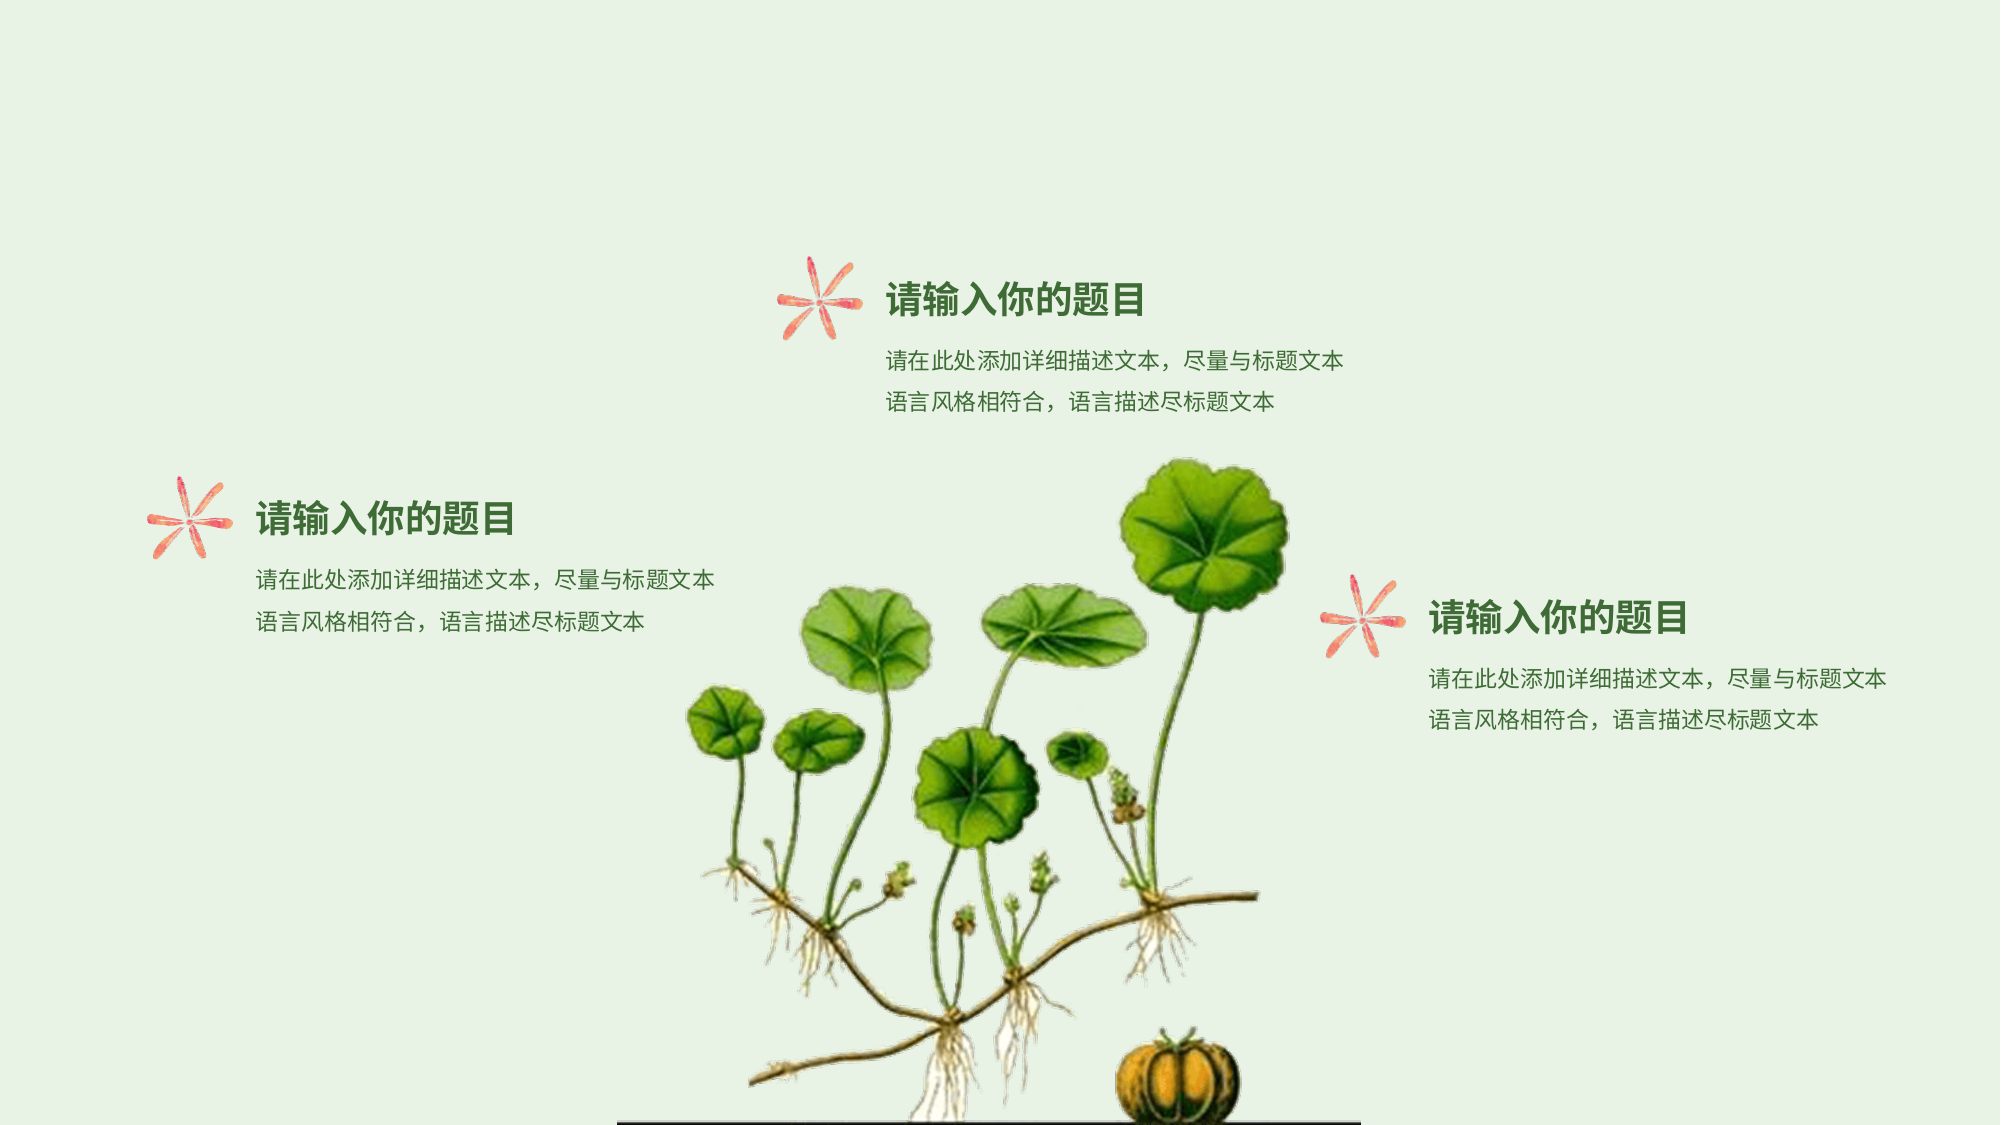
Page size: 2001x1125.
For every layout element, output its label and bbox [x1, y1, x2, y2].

text_box [763, 244, 1361, 420]
text_box [1306, 562, 1905, 738]
text_box [133, 464, 732, 639]
picture [616, 440, 1361, 1125]
